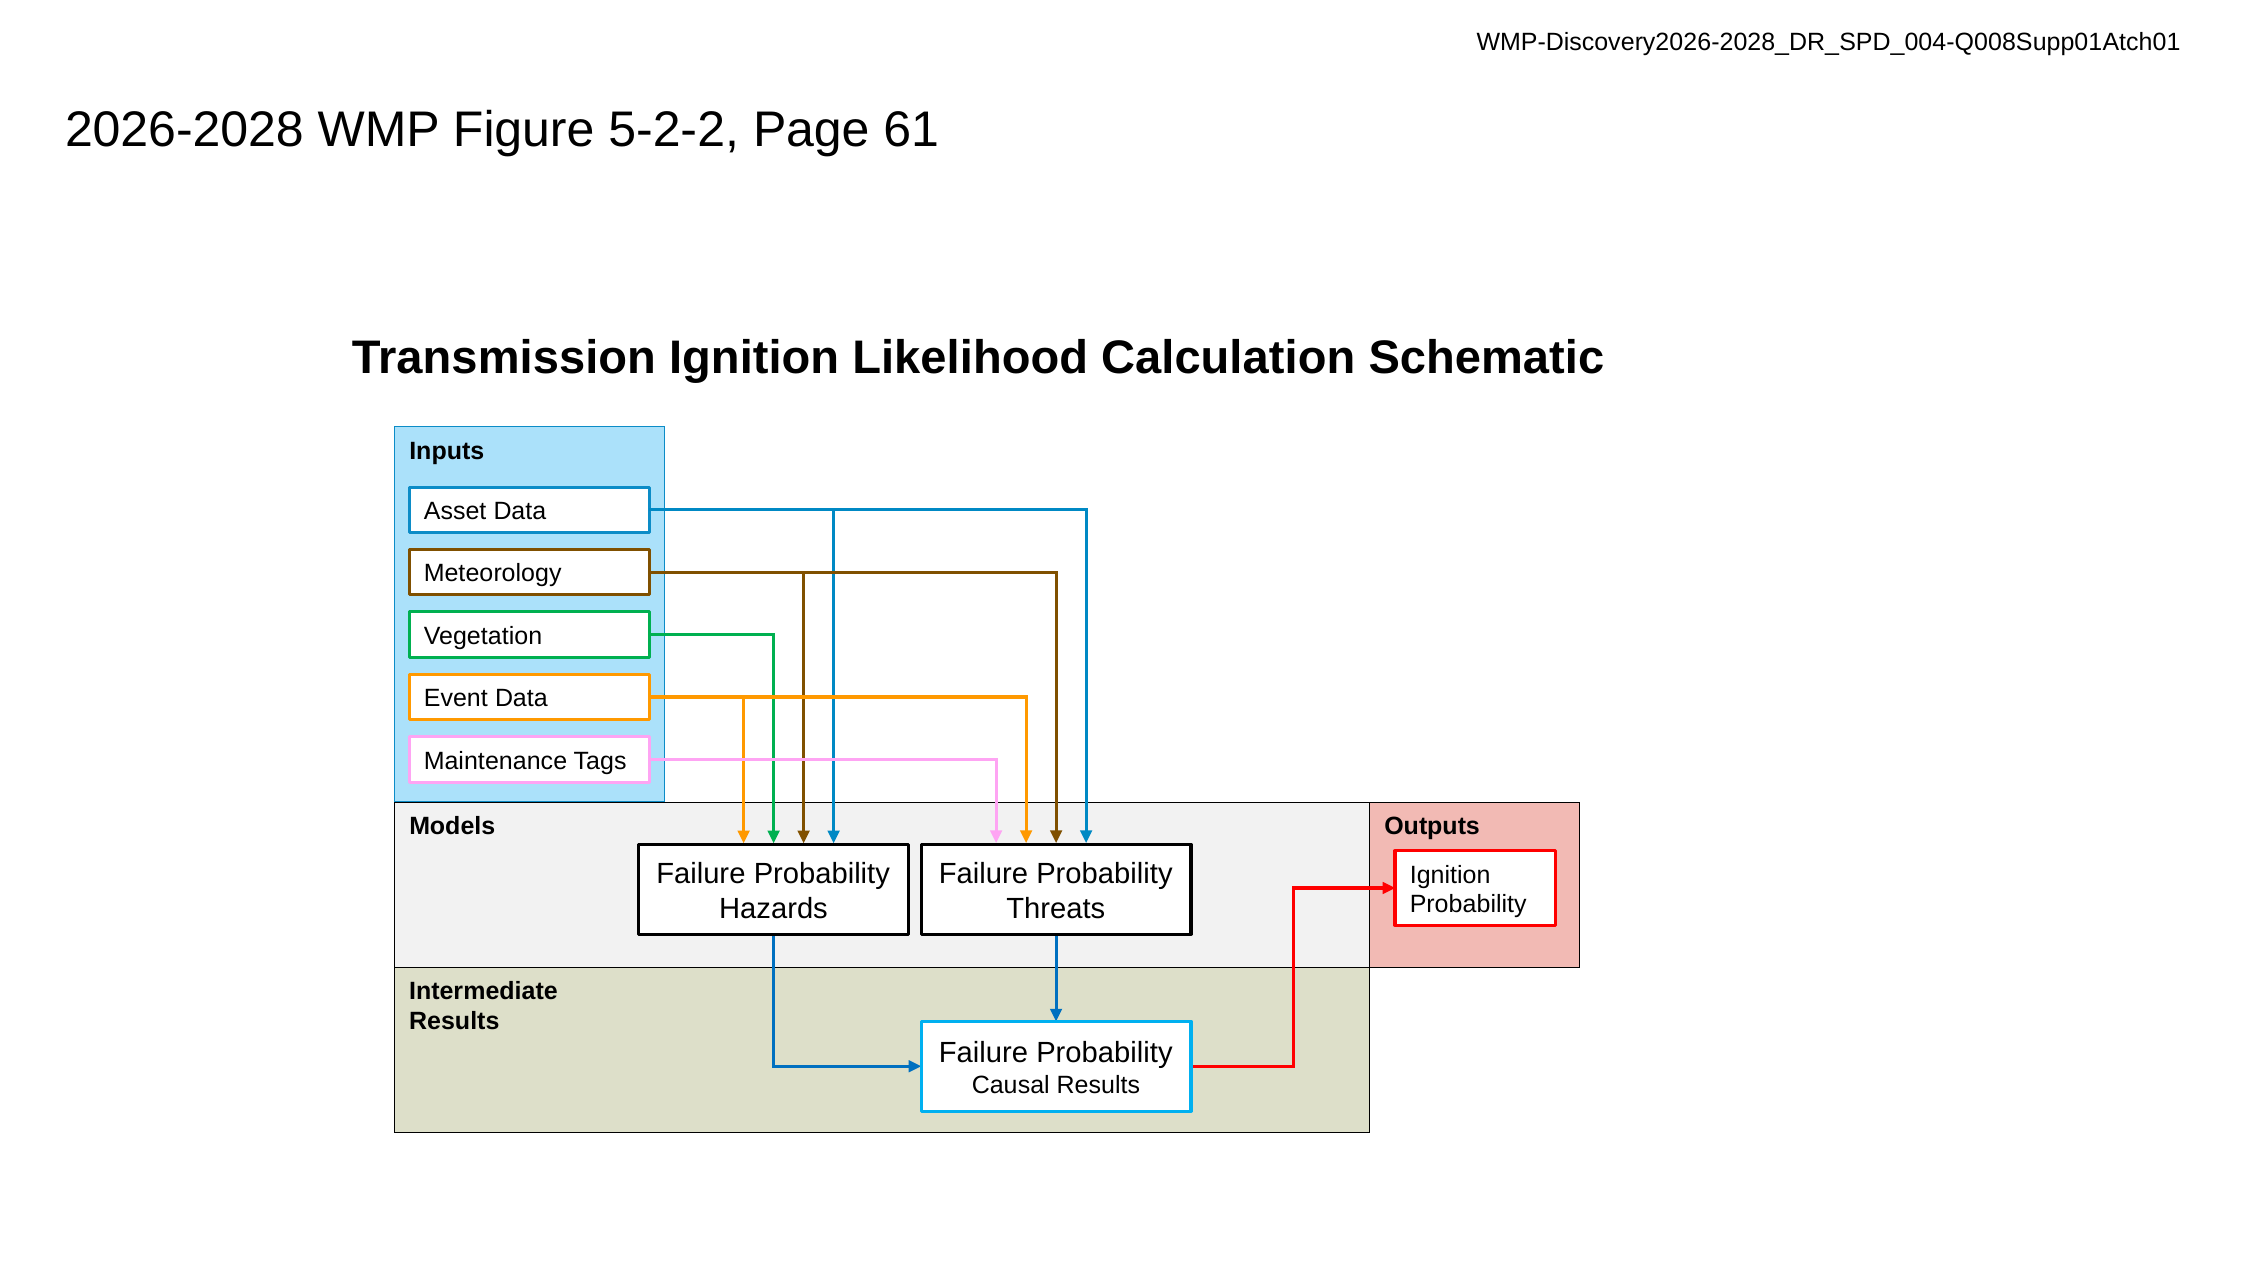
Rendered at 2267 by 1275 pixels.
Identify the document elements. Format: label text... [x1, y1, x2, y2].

text_box WMP-Discovery2026-2028_DR_SPD_004-Q008Supp01Atch01 [1461, 18, 2198, 63]
text_box Transmission Ignition Likelihood Calculation Schematic [313, 319, 1645, 391]
title 2026-2028 WMP Figure 5-2-2, Page 61 [50, 63, 2212, 198]
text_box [394, 426, 1580, 1133]
